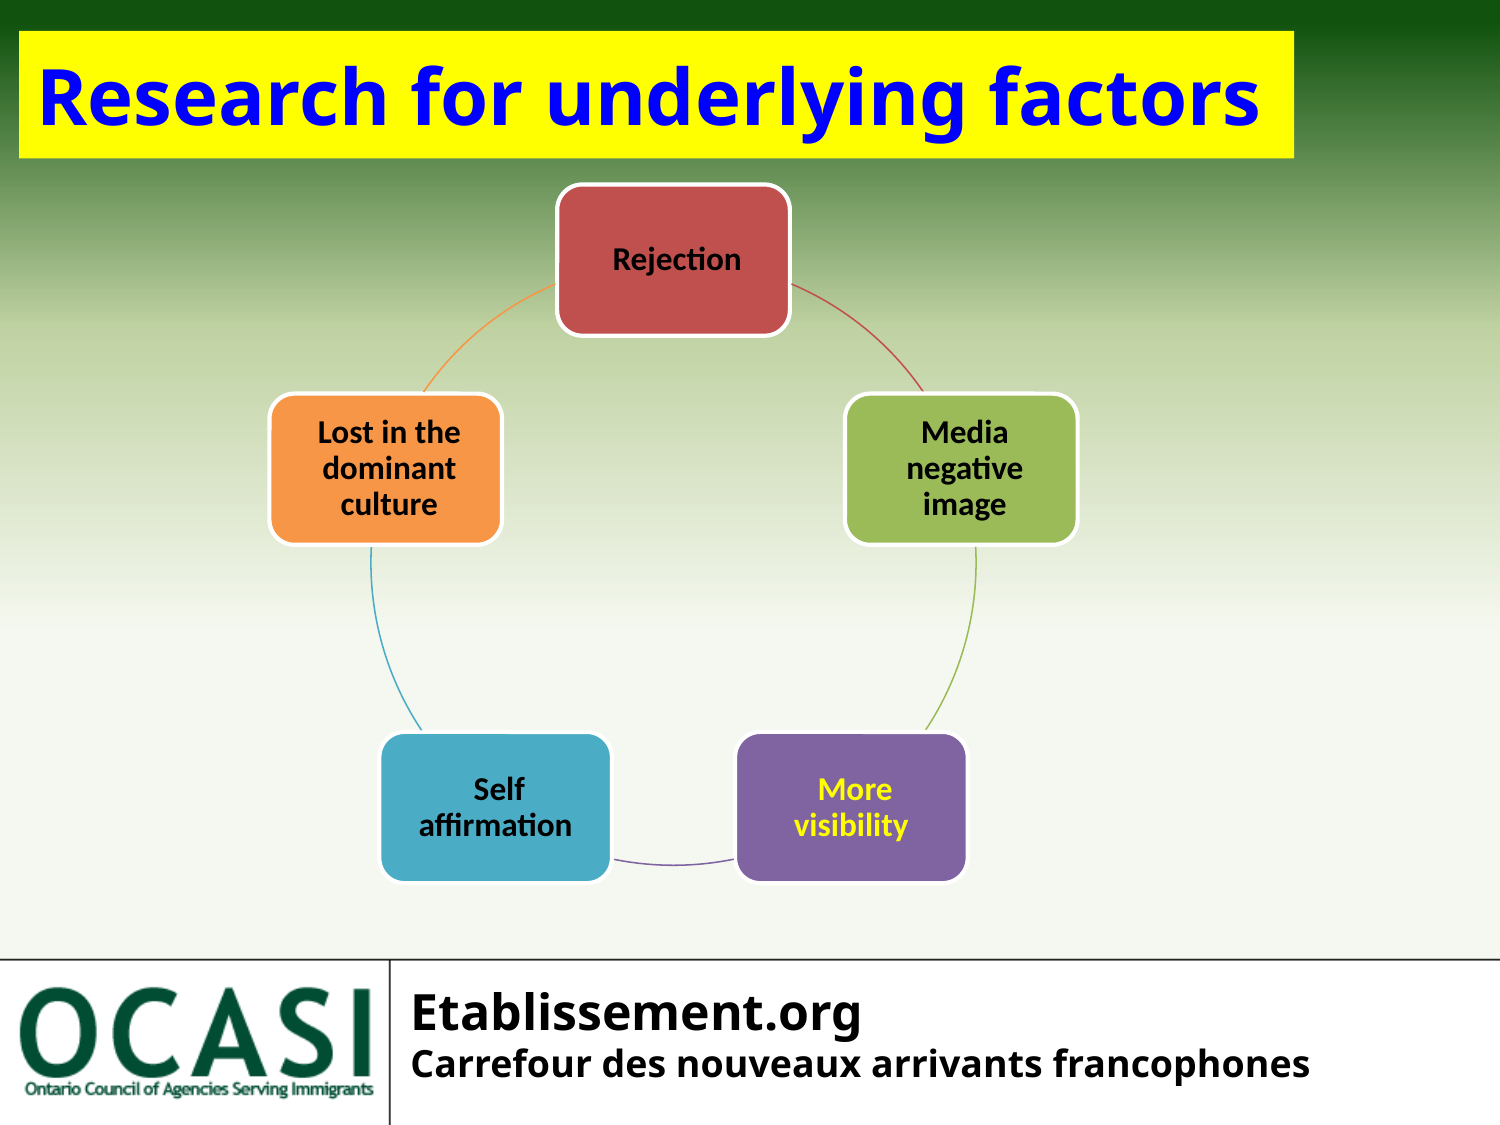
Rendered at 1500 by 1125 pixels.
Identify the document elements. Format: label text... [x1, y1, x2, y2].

text_box [19, 158, 1370, 905]
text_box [52, 184, 1295, 894]
text_box Etablissement.org Carrefour des nouveaux arrivants francophones [395, 972, 1400, 1093]
text_box Research for underlying factors [19, 30, 1295, 158]
picture [0, 0, 1500, 1125]
